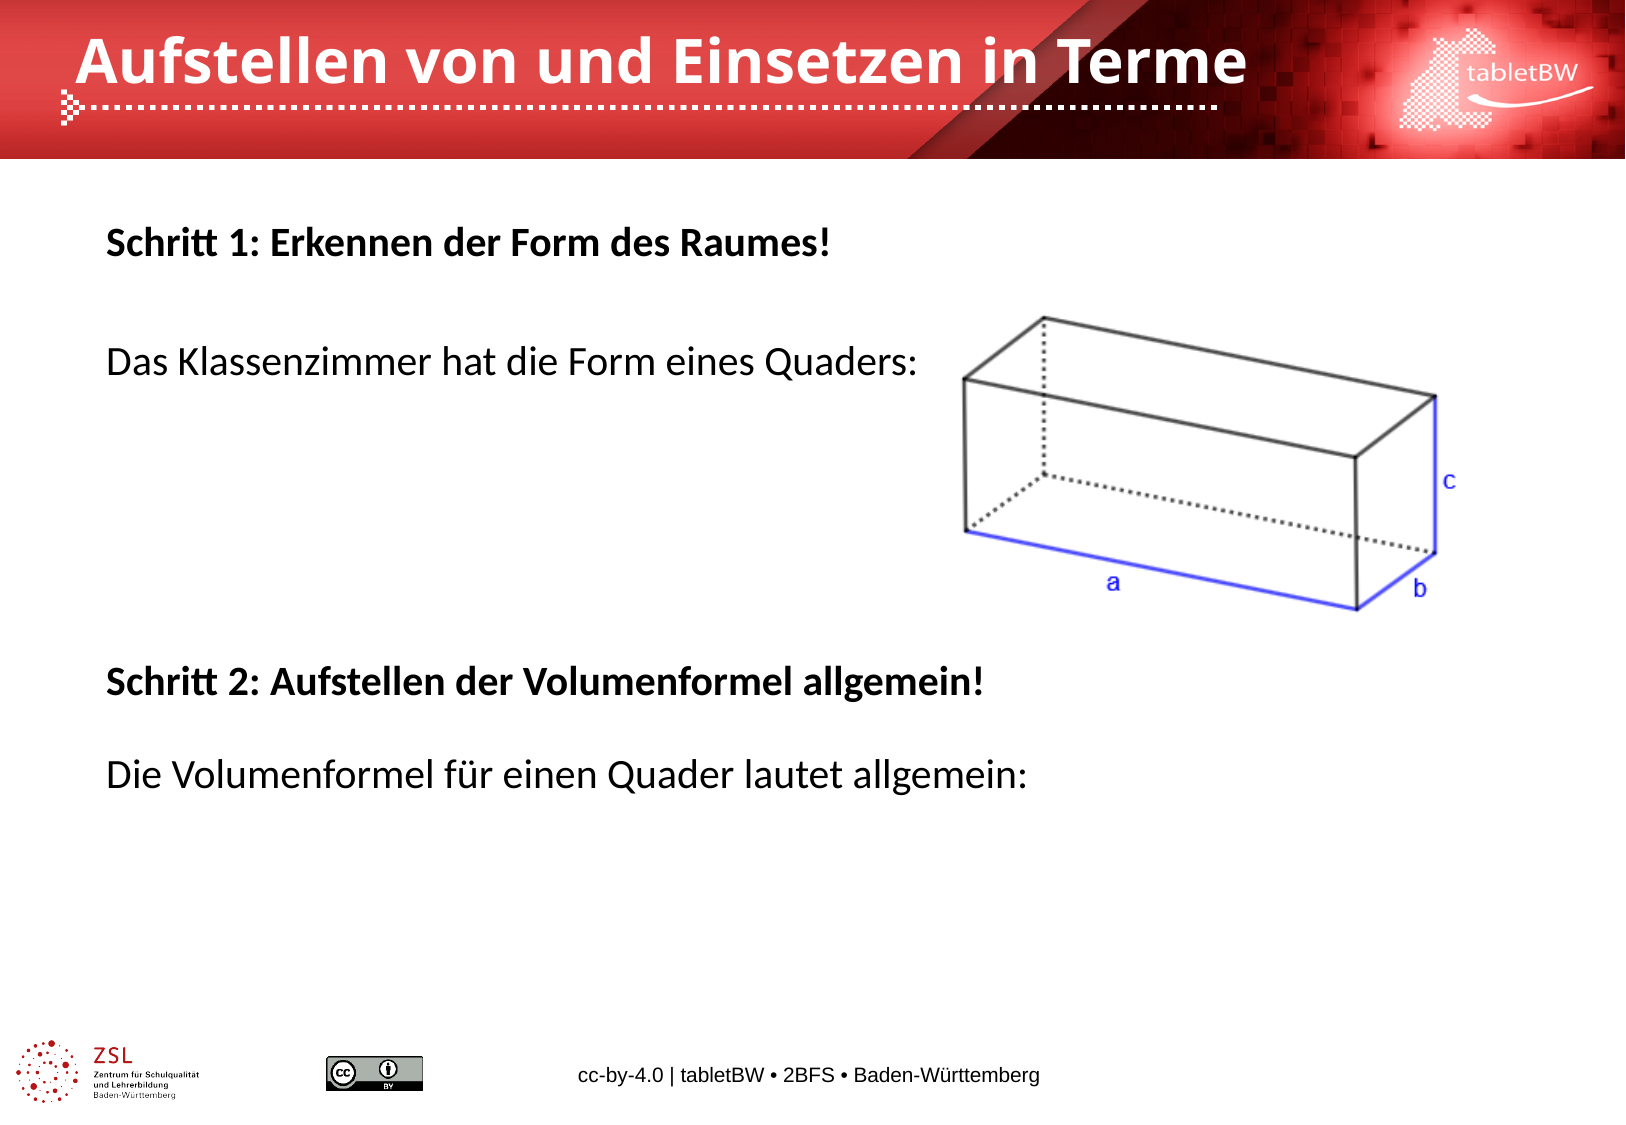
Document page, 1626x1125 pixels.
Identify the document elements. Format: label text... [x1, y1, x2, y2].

picture [326, 1056, 423, 1091]
picture [955, 307, 1462, 616]
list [0, 0, 1625, 159]
text_box cc-by-4.0 | tabletBW • 2BFS • Baden-Württemberg [562, 1054, 1064, 1095]
text_box Das Klassenzimmer hat die Form eines Quaders: [91, 331, 955, 616]
picture [0, 1024, 215, 1104]
text_box Schritt 1: Erkennen der Form des Raumes! [91, 213, 1462, 288]
text_box Schritt 2: Aufstellen der Volumenformel allgemein! [91, 651, 1462, 727]
